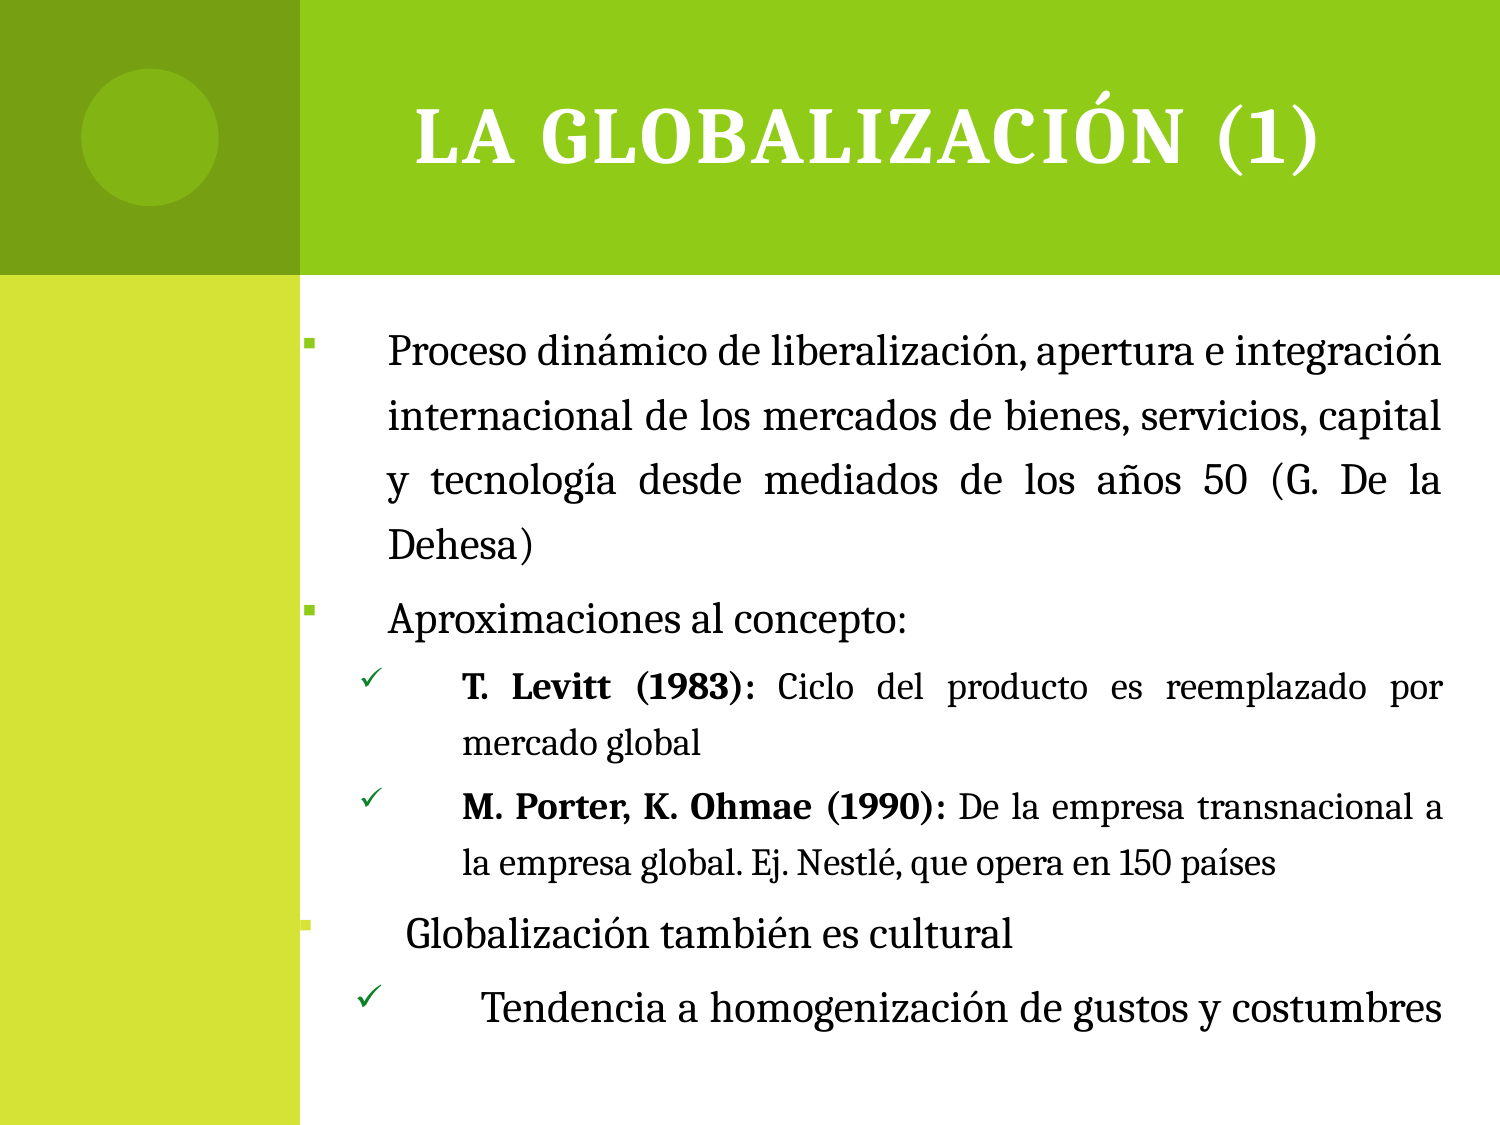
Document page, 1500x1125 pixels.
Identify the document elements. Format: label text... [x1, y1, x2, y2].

title La globalización (1) [399, 37, 1425, 225]
list Proceso dinámico de liberalización, apertura e integración internacional de los mercados de bienes, servicios, capital y tecnología desde mediados de los años 50 (G. De la Dehesa) Aproximaciones al concepto: T. Levitt (1983): Ciclo del producto es reemplazado por mercado global M. Porter, K. Ohmae (1990): De la empresa transnacional a la empresa global. Ej. Nestlé, que opera en 150 países Globalización también es cultural Tendencia a homogenización de gustos y costumbres [242, 302, 1459, 1059]
